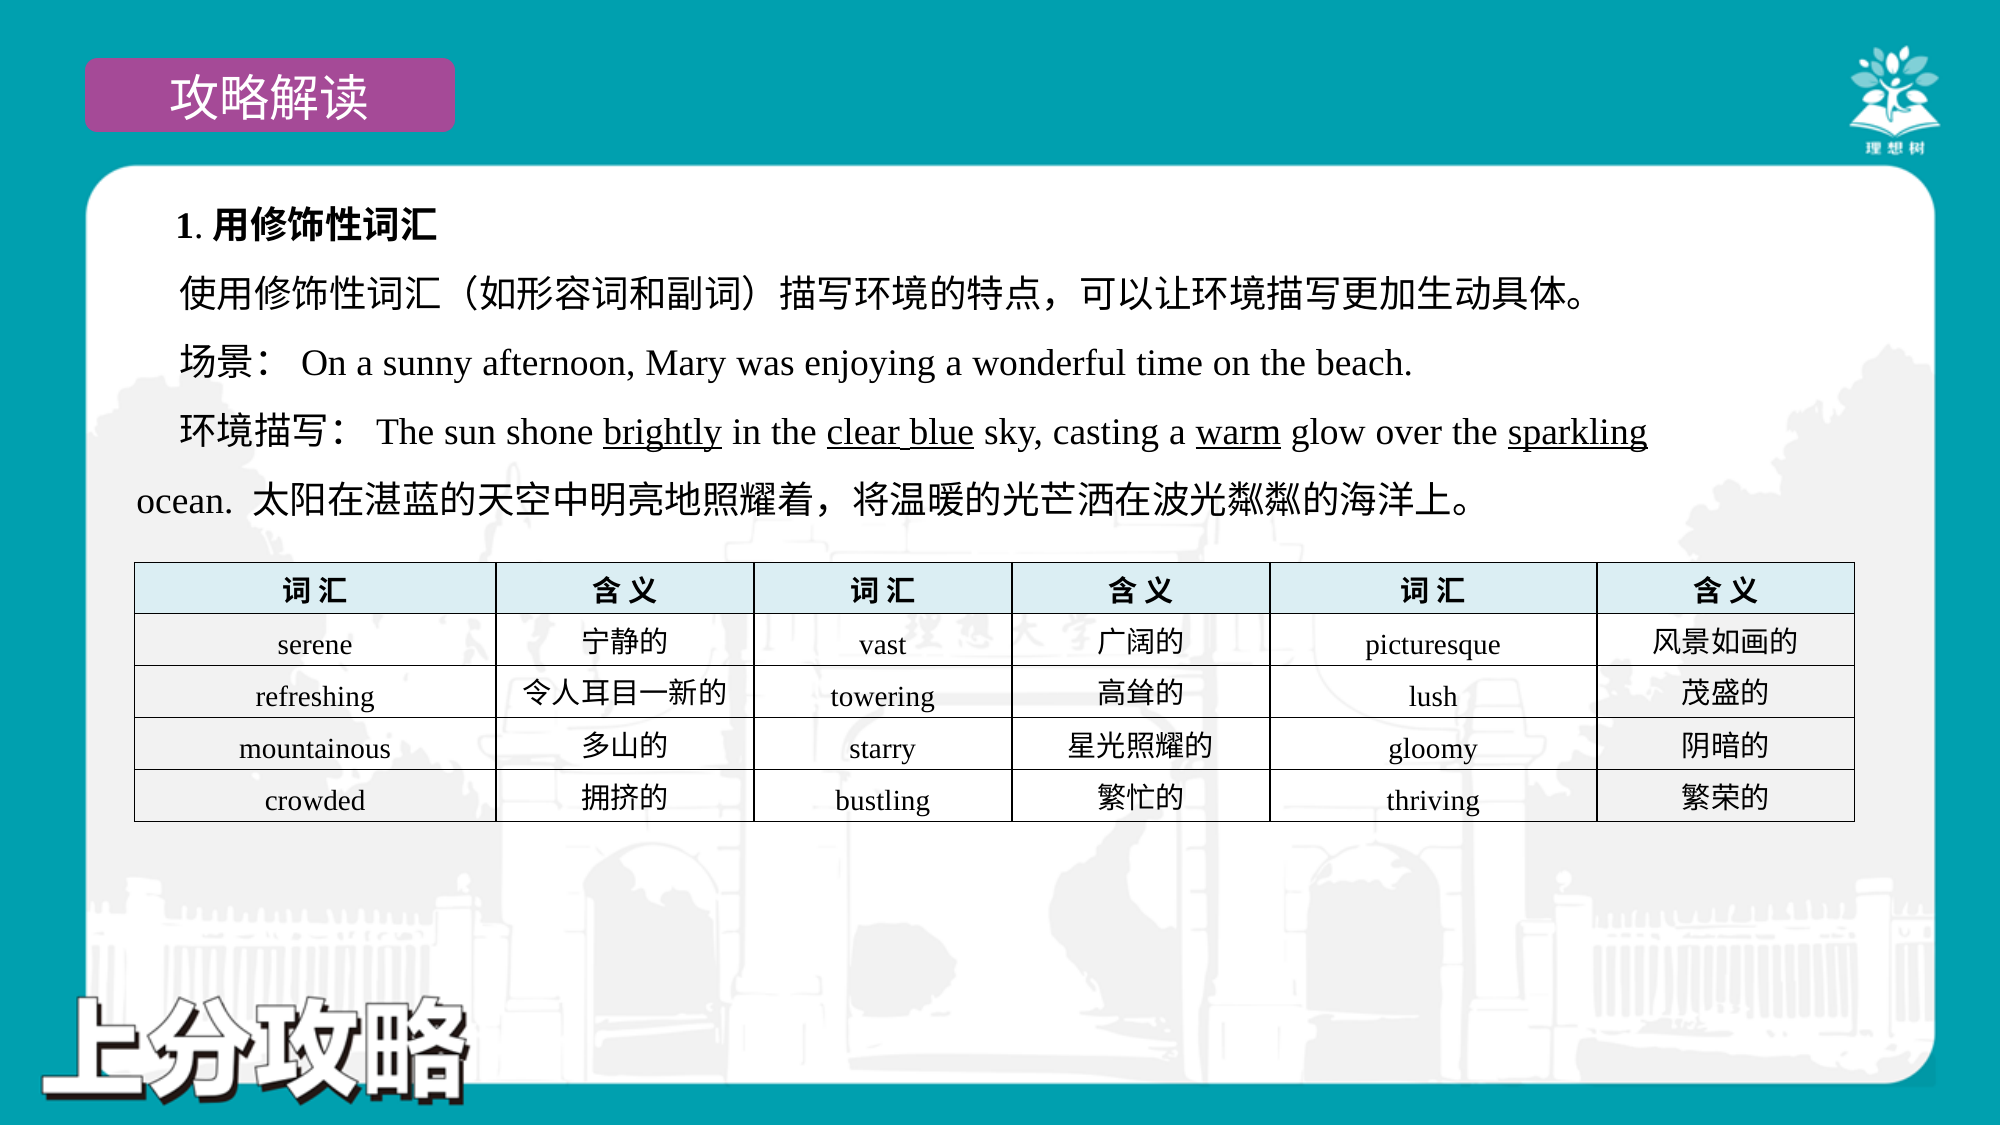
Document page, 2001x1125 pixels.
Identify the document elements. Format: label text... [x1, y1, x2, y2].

table_cell bustling [755, 770, 1011, 821]
table_cell towering [755, 666, 1011, 717]
table_cell crowded [135, 770, 495, 821]
table_cell lush [1271, 666, 1596, 717]
table_cell 拥挤的 [497, 770, 753, 821]
table_cell 高耸的 [1013, 666, 1269, 717]
table_cell 阴暗的 [1598, 718, 1854, 769]
table_cell gloomy [1271, 718, 1596, 769]
table_cell vast [755, 614, 1011, 665]
table_header 词 汇 [1271, 563, 1596, 613]
table_header 含 义 [1598, 563, 1854, 613]
table_cell refreshing [135, 666, 495, 717]
table_header 含 义 [497, 563, 753, 613]
table_cell serene [135, 614, 495, 665]
picture [0, 0, 2000, 1125]
table_cell 繁荣的 [1598, 770, 1854, 821]
table_header 含 义 [1013, 563, 1269, 613]
table_cell 多山的 [497, 718, 753, 769]
table_cell 星光照耀的 [1013, 718, 1269, 769]
table_cell picturesque [1271, 614, 1596, 665]
text_box 1.用修饰性词汇 使用修饰性词汇（如形容词和副词）描写环境的特点，可以让环境描写更加生动具体。 场景：On a sunny afternoon, Mary was enjoying a wonderful time on the beach. 环境描写：The sun shone brightly in the clear blue sky, casting a warm glow over the sparkling ocean. 太阳在湛蓝的天空中明亮地照耀着，将温暖的光芒洒在波光粼粼的海洋上。 [136, 177, 1865, 579]
table_cell 茂盛的 [1598, 666, 1854, 717]
table_cell 令人耳目一新的 [497, 666, 753, 717]
table_cell 风景如画的 [1598, 614, 1854, 665]
table_header 词 汇 [135, 563, 495, 613]
table_header 词 汇 [755, 563, 1011, 613]
table_cell thriving [1271, 770, 1596, 821]
table_cell 繁忙的 [1013, 770, 1269, 821]
table_cell 宁静的 [497, 614, 753, 665]
table_cell 广阔的 [1013, 614, 1269, 665]
table_cell starry [755, 718, 1011, 769]
table_cell mountainous [135, 718, 495, 769]
